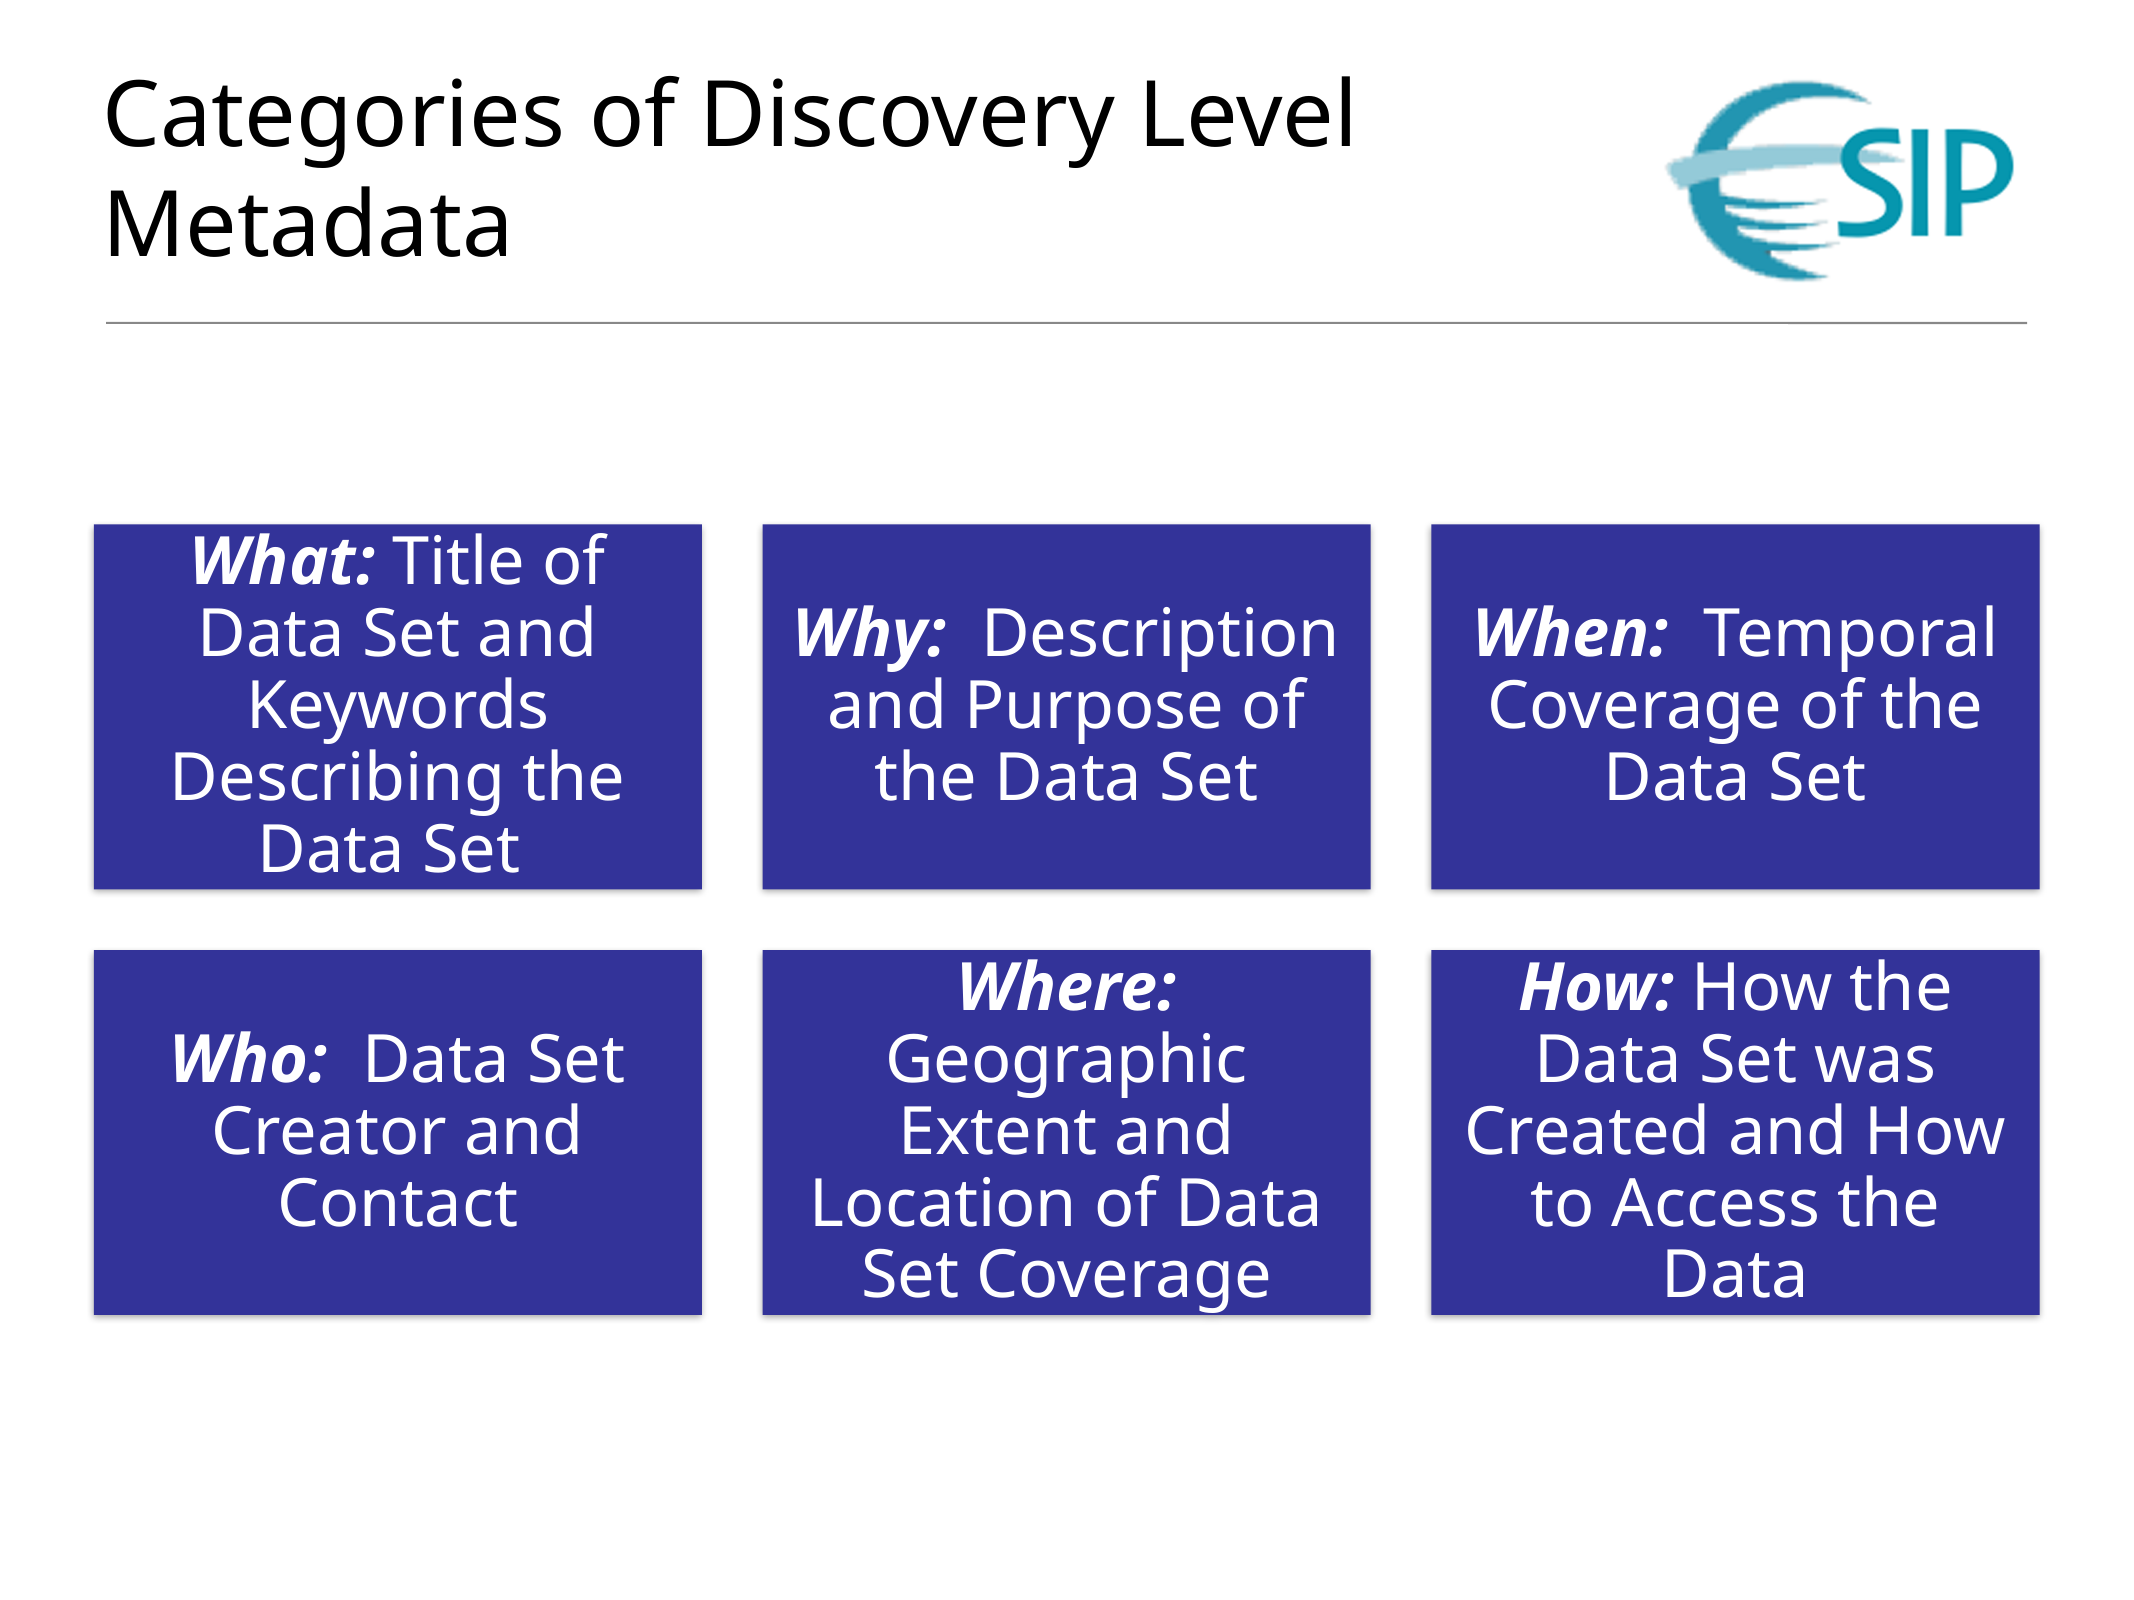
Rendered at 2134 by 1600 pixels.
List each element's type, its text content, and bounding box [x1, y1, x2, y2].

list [93, 380, 2040, 1459]
title Categories of Discovery Level Metadata [93, 53, 2040, 284]
